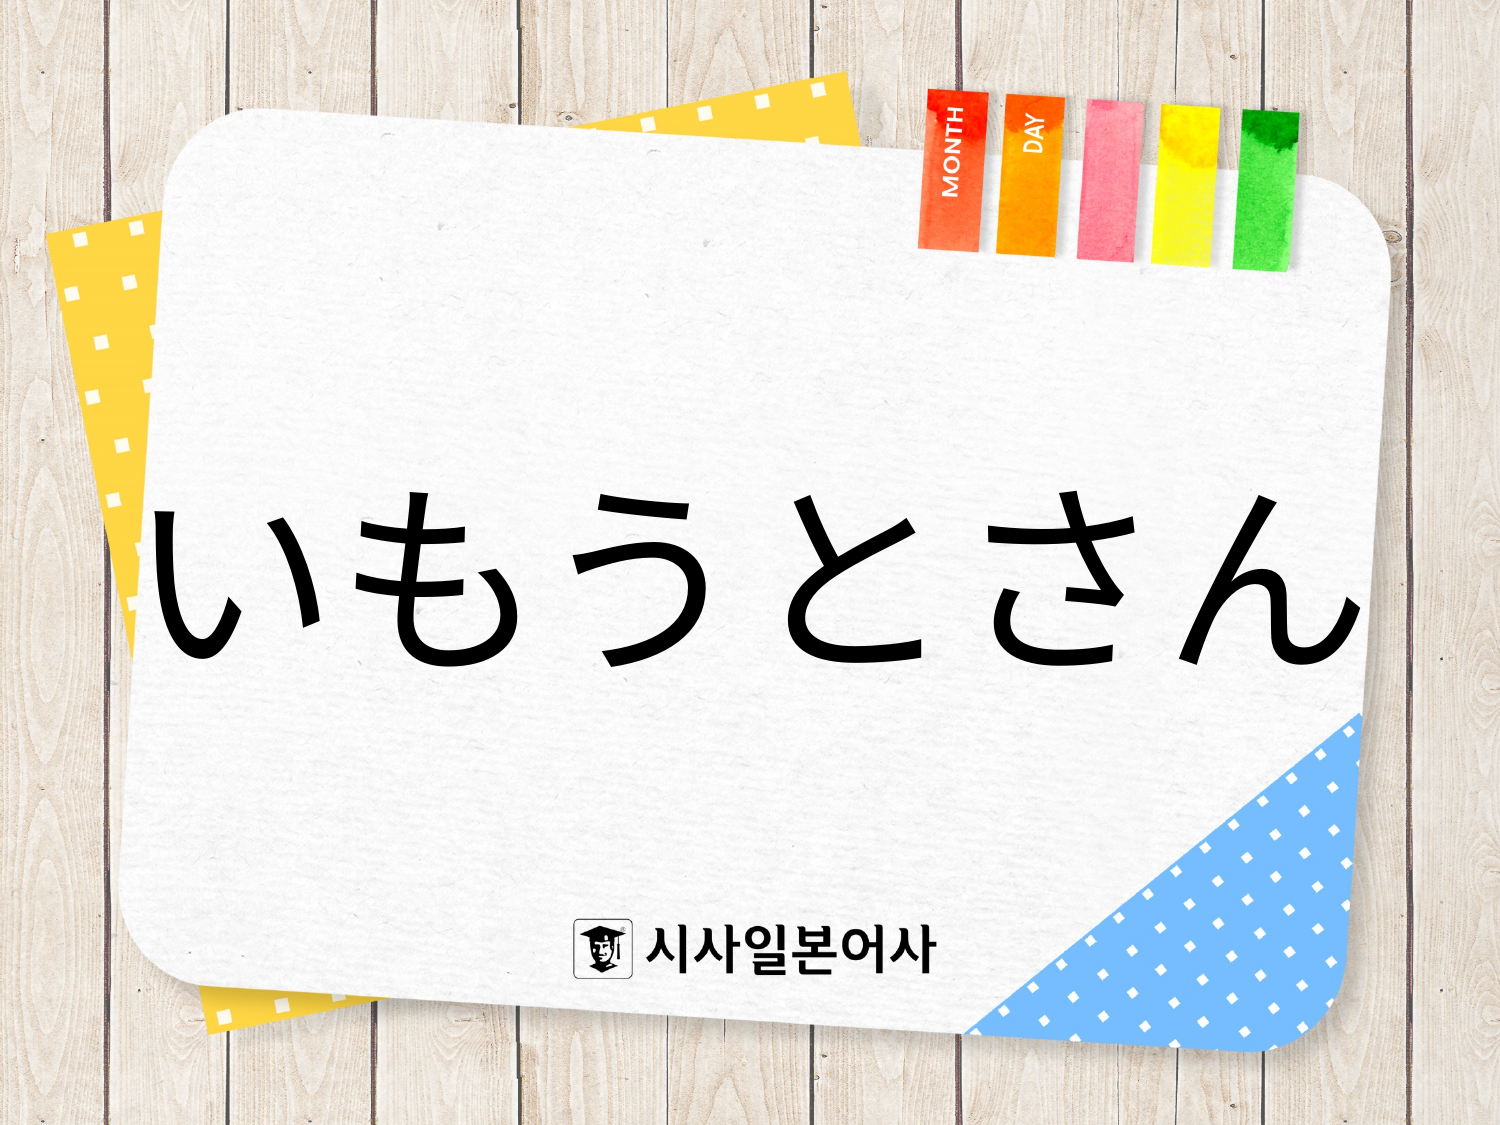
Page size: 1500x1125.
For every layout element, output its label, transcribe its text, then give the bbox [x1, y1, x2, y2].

picture [0, 0, 1500, 1125]
title いもうとさん [75, 338, 1425, 811]
